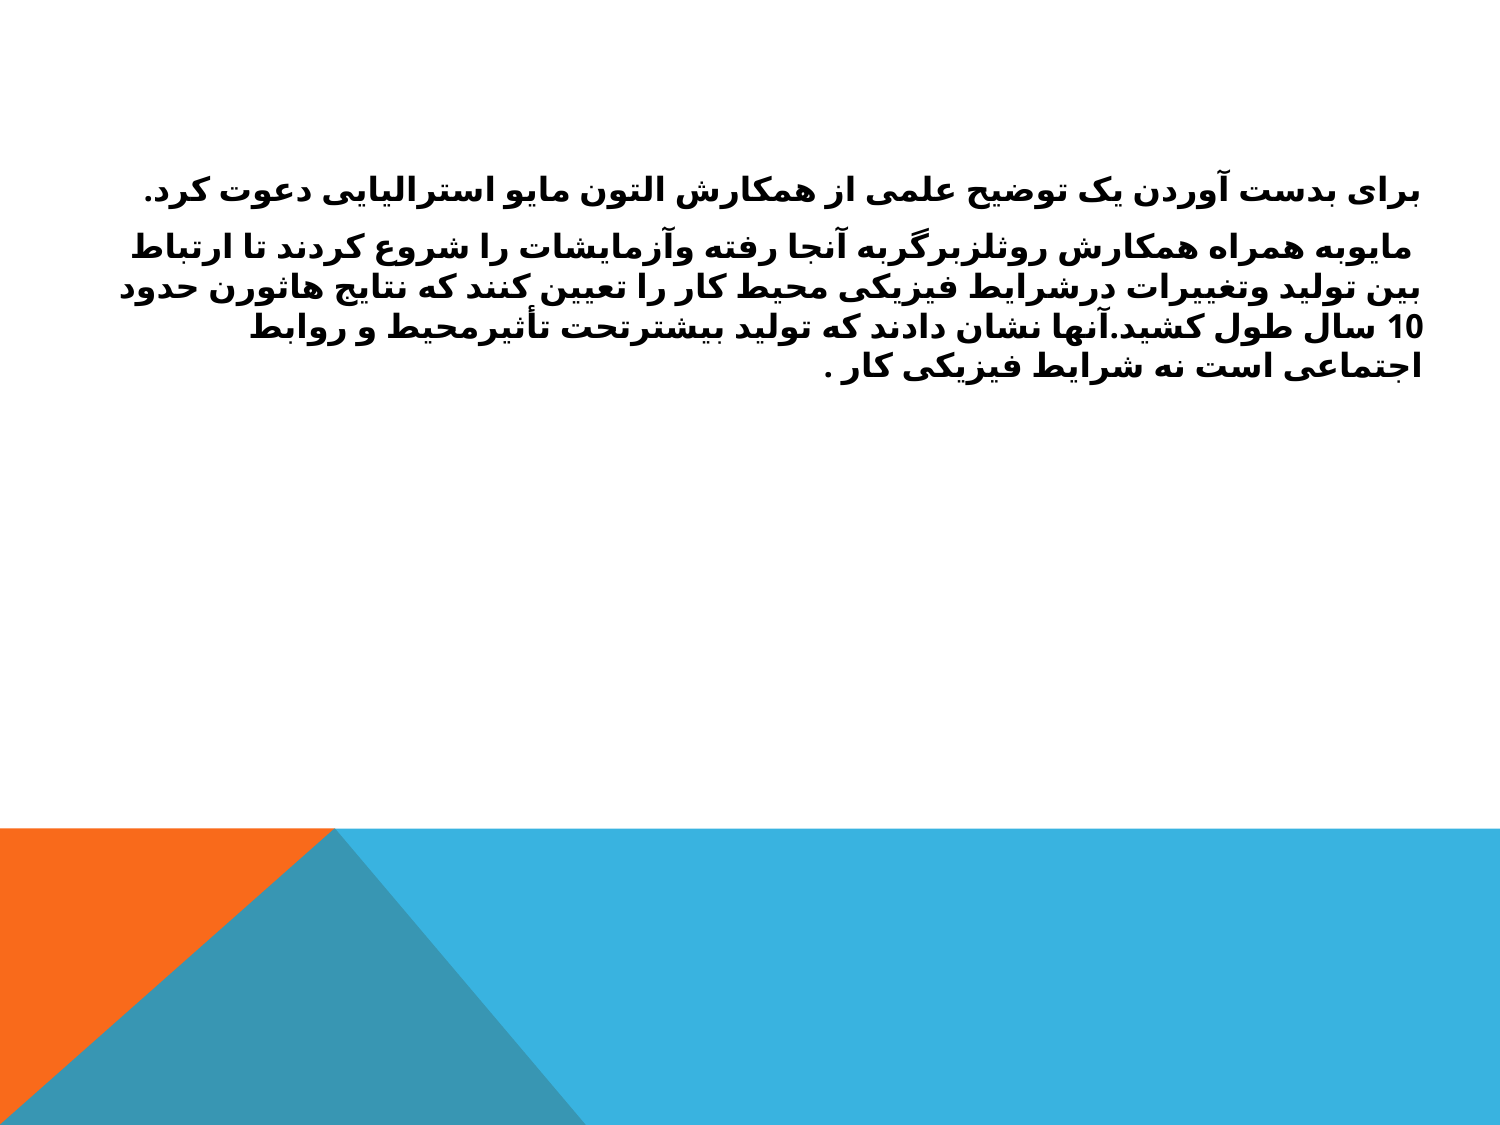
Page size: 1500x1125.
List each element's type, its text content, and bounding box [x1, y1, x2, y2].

list برای بدست آوردن یک توضیح علمی از همکارش التون مایو استرالیایی دعوت کرد. مایوبه همراه همکارش روثلزبرگربه آنجا رفته وآزمایشات را شروع کردند تا ارتباط بین تولید وتغییرات درشرایط فیزیکی محیط کار را تعیین کنند که نتایج هاثورن حدود 10 سال طول کشید.آنها نشان دادند که تولید بیشترتحت تأثیرمحیط و روابط اجتماعی است نه شرایط فیزیکی کار . [88, 160, 1439, 904]
